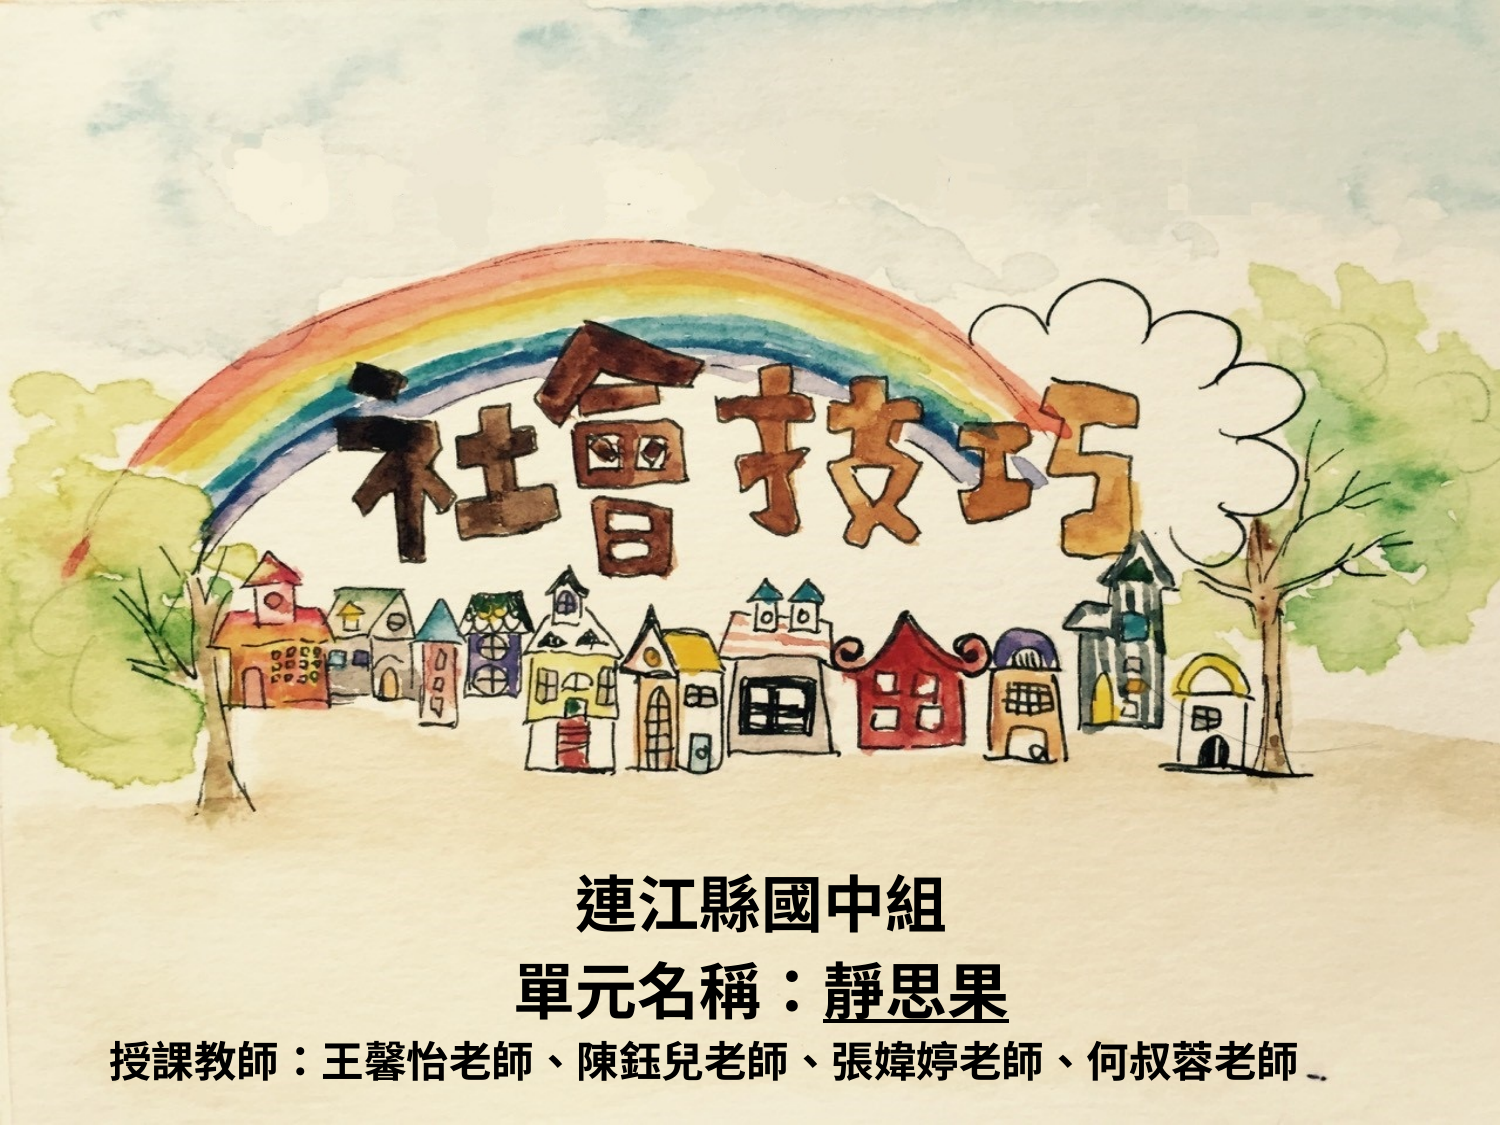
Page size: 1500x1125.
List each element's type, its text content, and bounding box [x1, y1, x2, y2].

picture [0, 0, 1500, 1125]
subtitle 連江縣國中組 單元名稱：靜思果 授課教師：王馨怡老師、陳鈺兒老師、張媁婷老師、何叔蓉老師 [93, 857, 1429, 1125]
